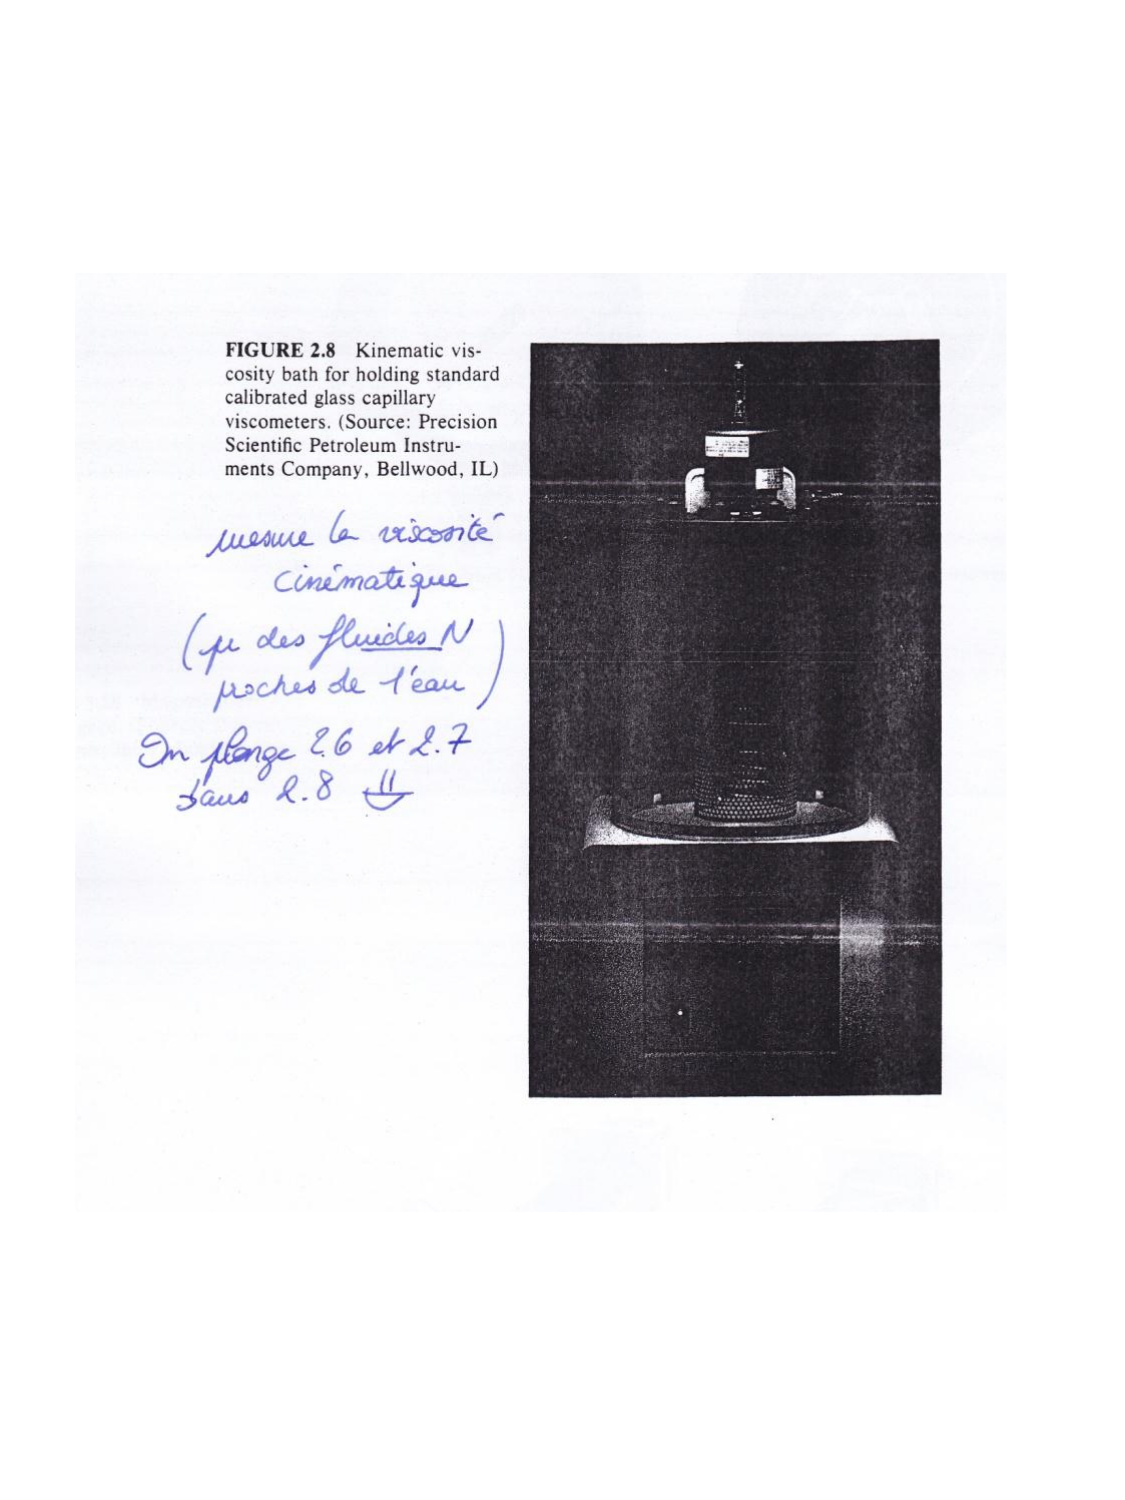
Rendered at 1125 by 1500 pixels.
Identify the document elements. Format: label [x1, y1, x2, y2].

picture [74, 273, 1007, 1213]
